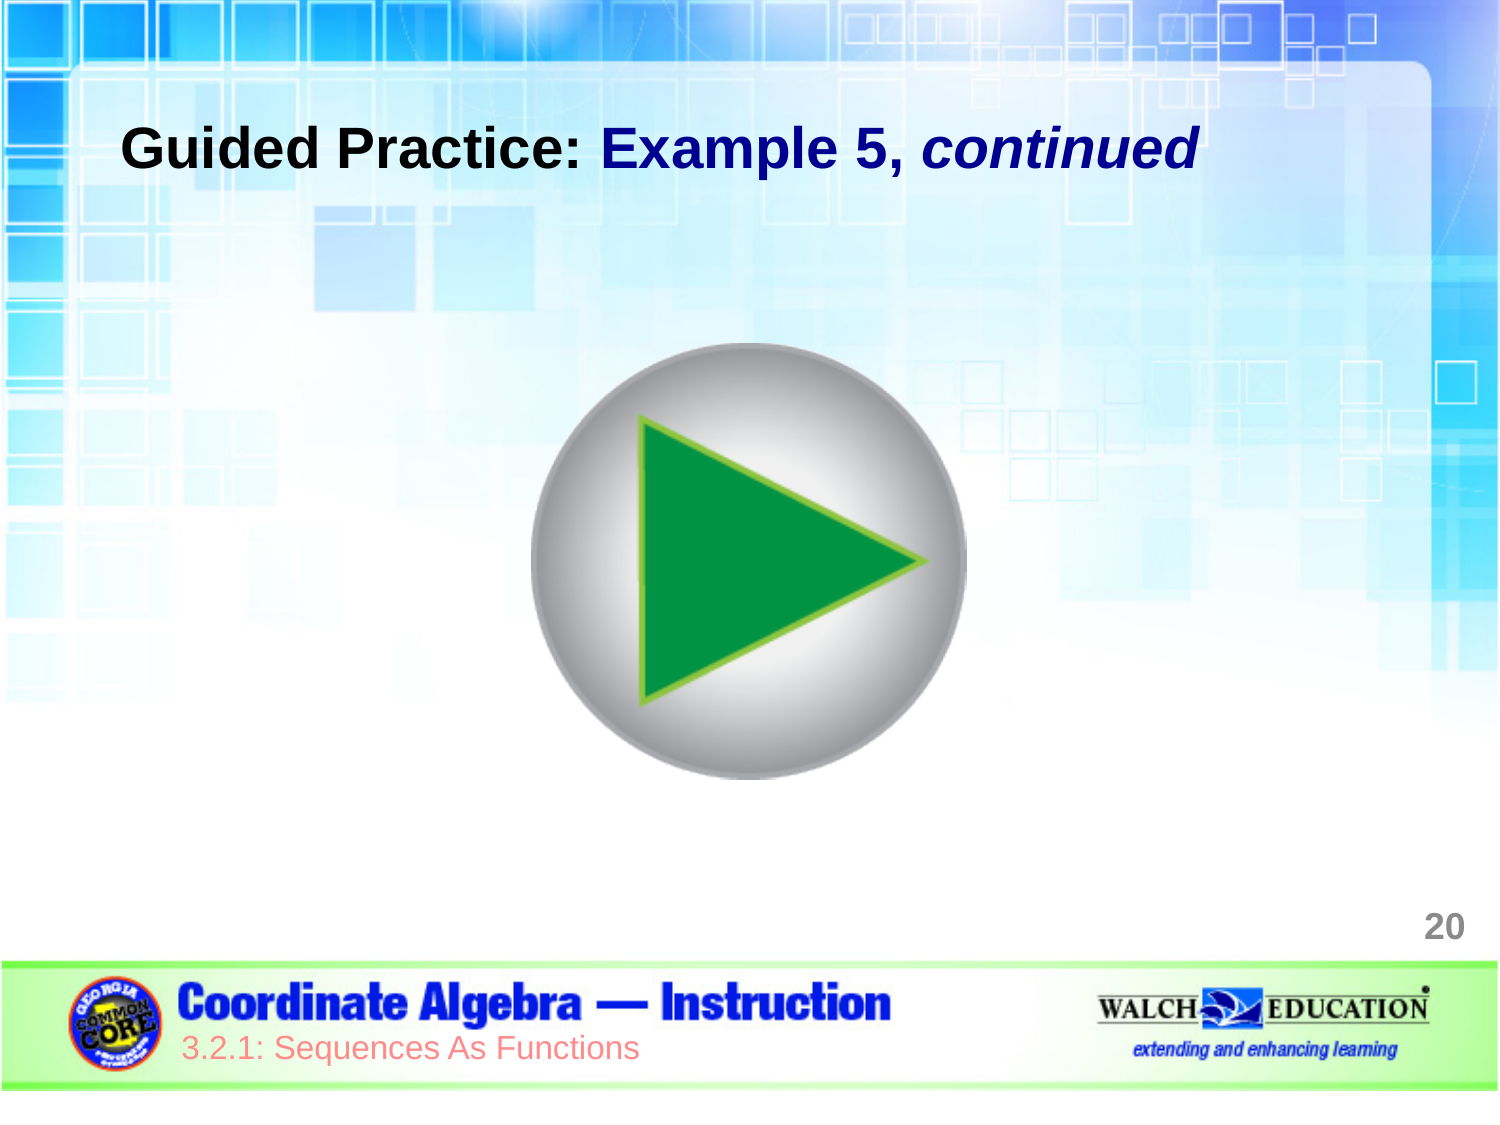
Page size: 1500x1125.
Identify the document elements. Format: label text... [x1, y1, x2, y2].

picture [1, 0, 1500, 1091]
text_box Guided Practice: Example 5, continued [105, 103, 1394, 925]
slide_number 20 [1361, 901, 1481, 949]
footer 3.2.1: Sequences As Functions [166, 1024, 1080, 1069]
